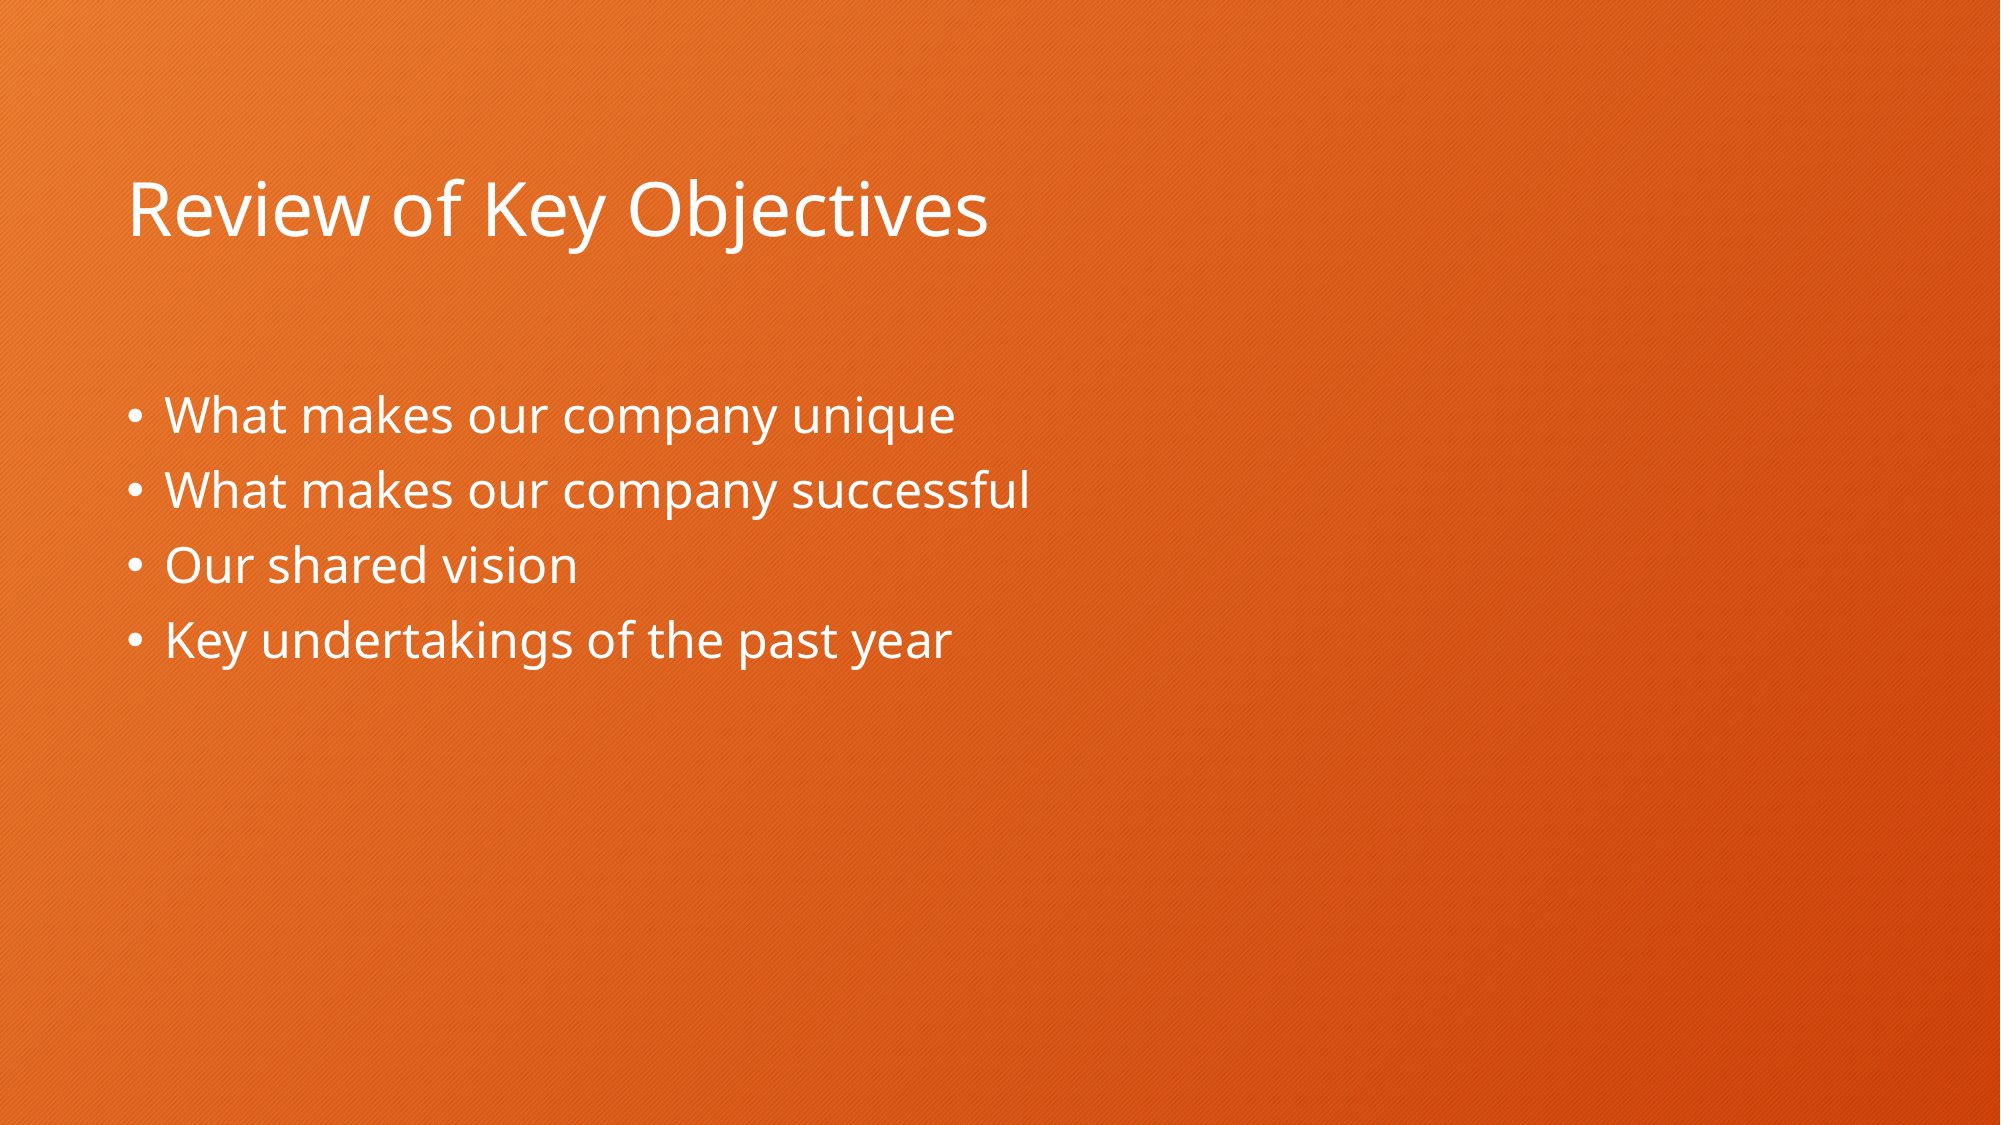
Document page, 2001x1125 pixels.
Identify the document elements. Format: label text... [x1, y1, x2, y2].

title Review of Key Objectives [111, 123, 1689, 301]
list What makes our company unique What makes our company successful Our shared vision Key undertakings of the past year [111, 383, 1689, 974]
